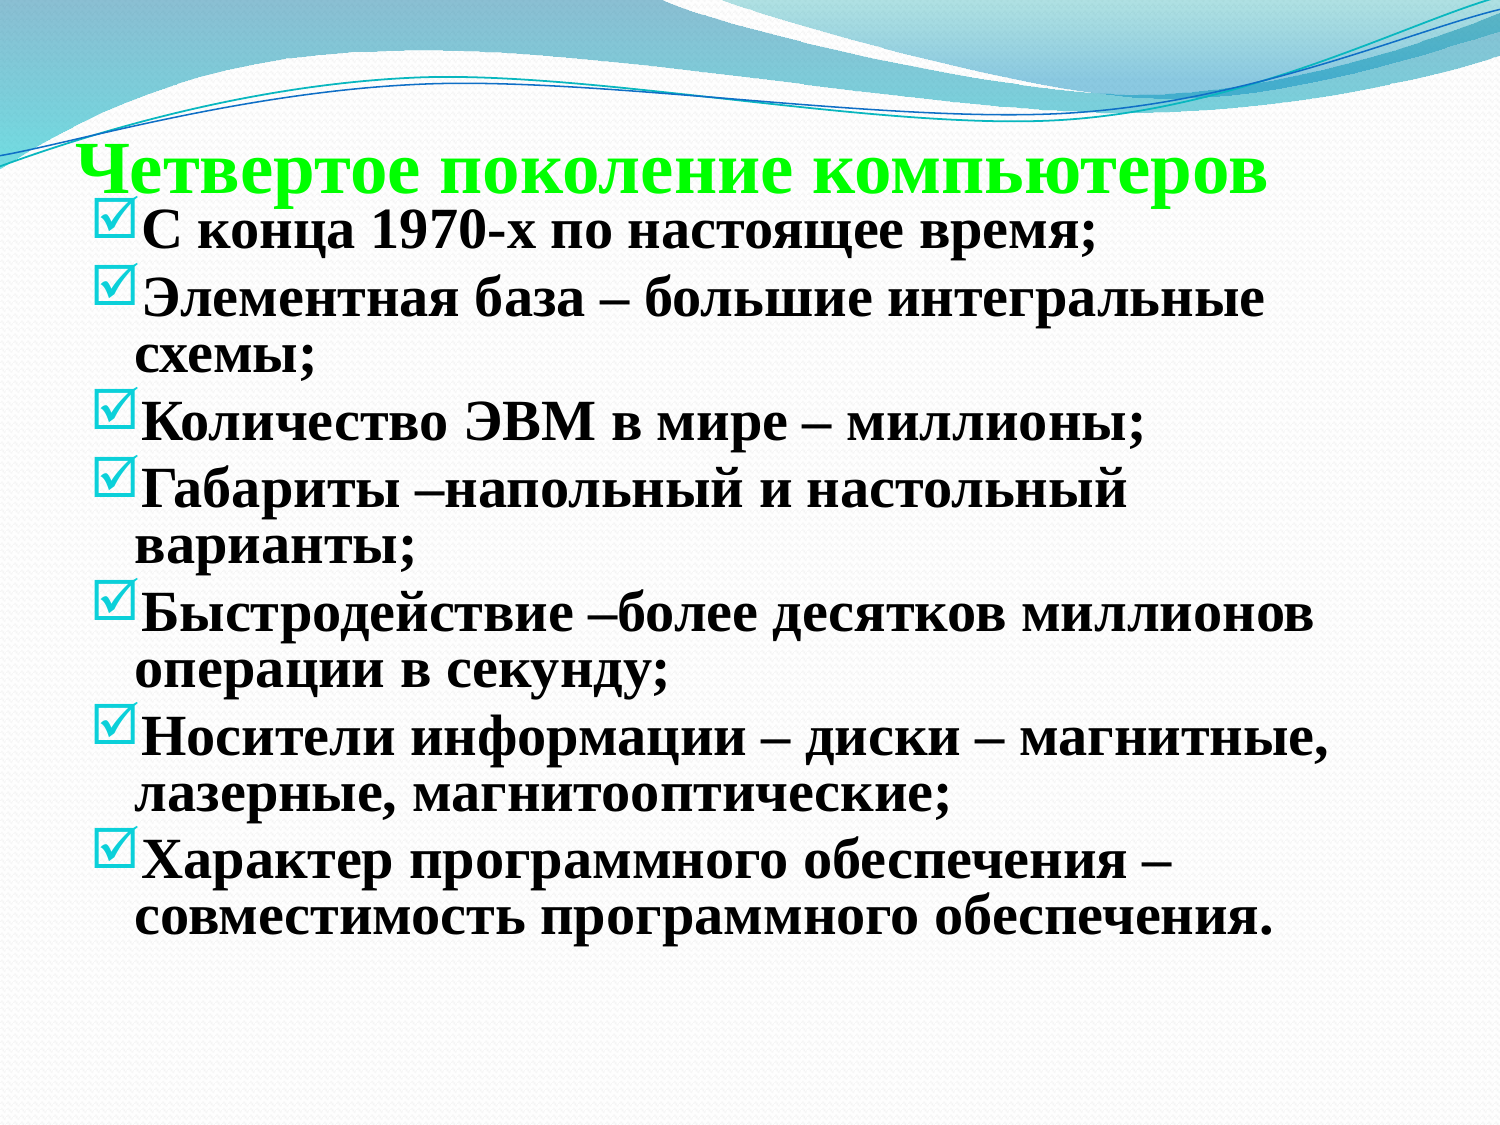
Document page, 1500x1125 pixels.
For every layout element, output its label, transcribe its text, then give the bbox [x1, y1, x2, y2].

title Четвертое поколение компьютеров [74, 45, 1426, 196]
list С конца 1970-х по настоящее время; Элементная база – большие интегральные схемы; Количество ЭВМ в мире – миллионы; Габариты –напольный и настольный варианты; Быстродействие –более десятков миллионов операции в секунду; Носители информации – диски – магнитные, лазерные, магнитооптические; Характер программного обеспечения –совместимость программного обеспечения. [74, 196, 1426, 1006]
